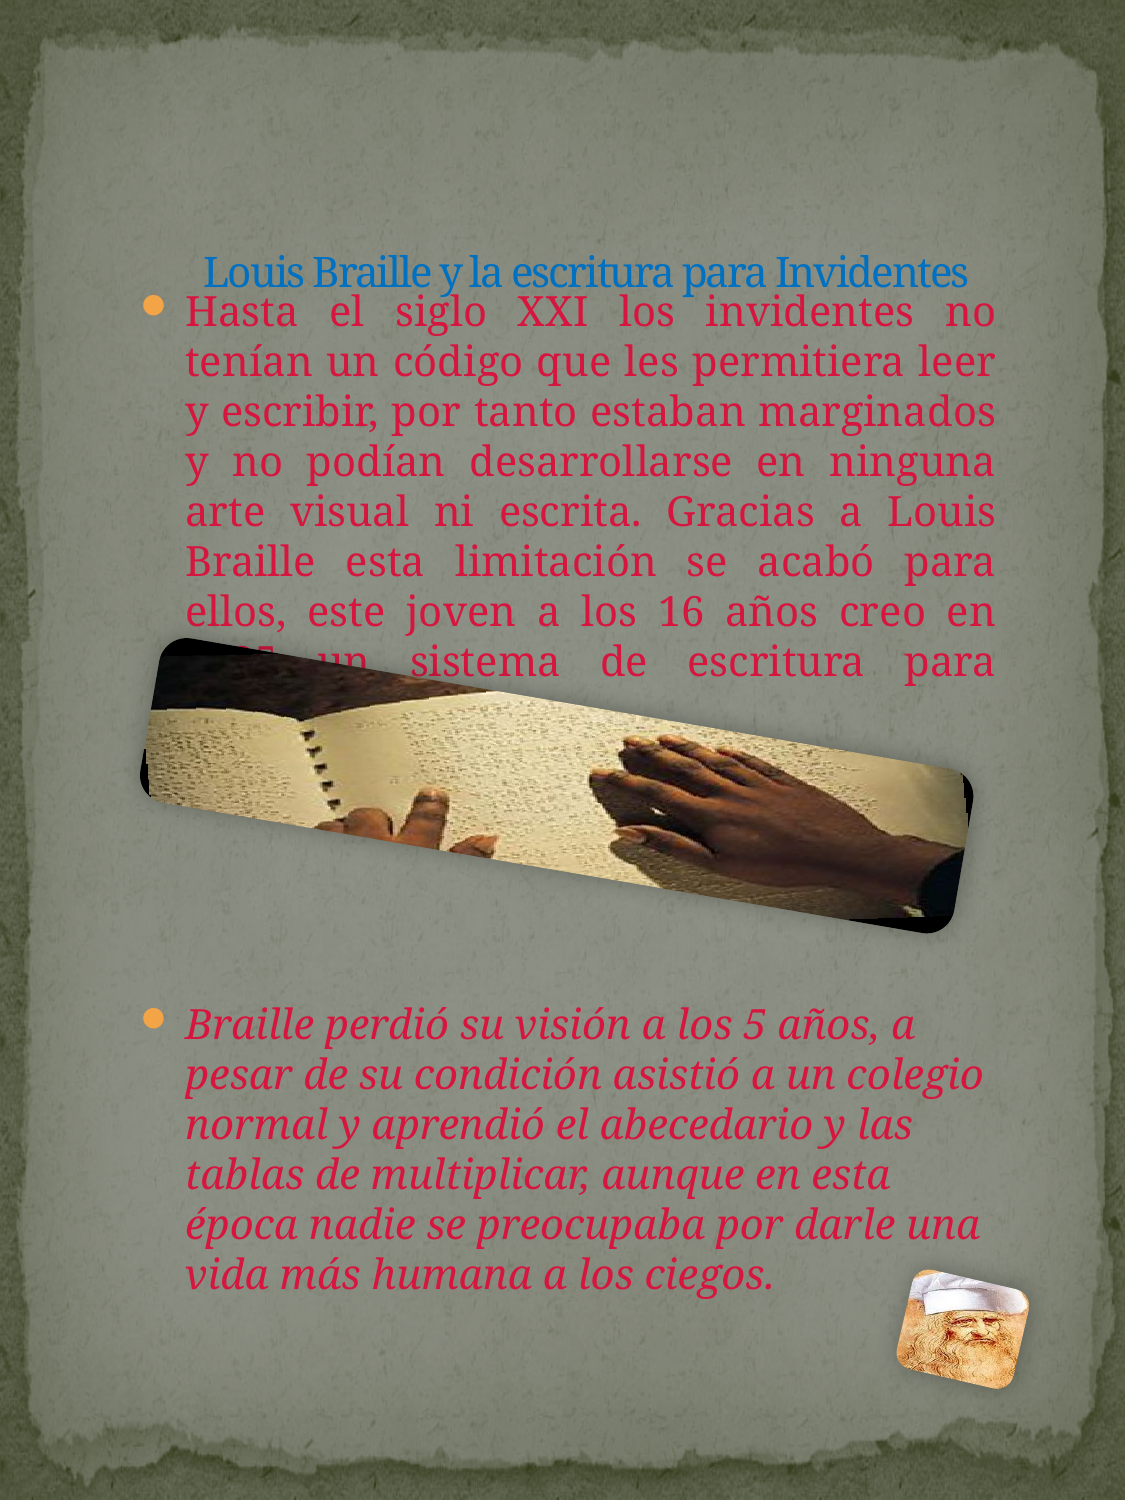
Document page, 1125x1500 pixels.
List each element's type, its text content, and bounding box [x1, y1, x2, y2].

picture [896, 1269, 1030, 1389]
picture [143, 702, 971, 920]
title Louis Braille y la escritura para Invidentes [185, 186, 988, 382]
picture [152, 653, 556, 701]
list Hasta el siglo XXI los invidentes no tenían un código que les permitiera leer y escribir, por tanto estaban marginados y no podían desarrollarse en ninguna arte visual ni escrita. Gracias a Louis Braille esta limitación se acabó para ellos, este joven a los 16 años creo en 1825 un sistema de escritura para invidentes. Braille perdió su visión a los 5 años, a pesar de su condición asistió a un colegio normal y aprendió el abecedario y las tablas de multiplicar, aunque en esta época nadie se preocupaba por darle una vida más humana a los ciegos. [125, 277, 1012, 1334]
